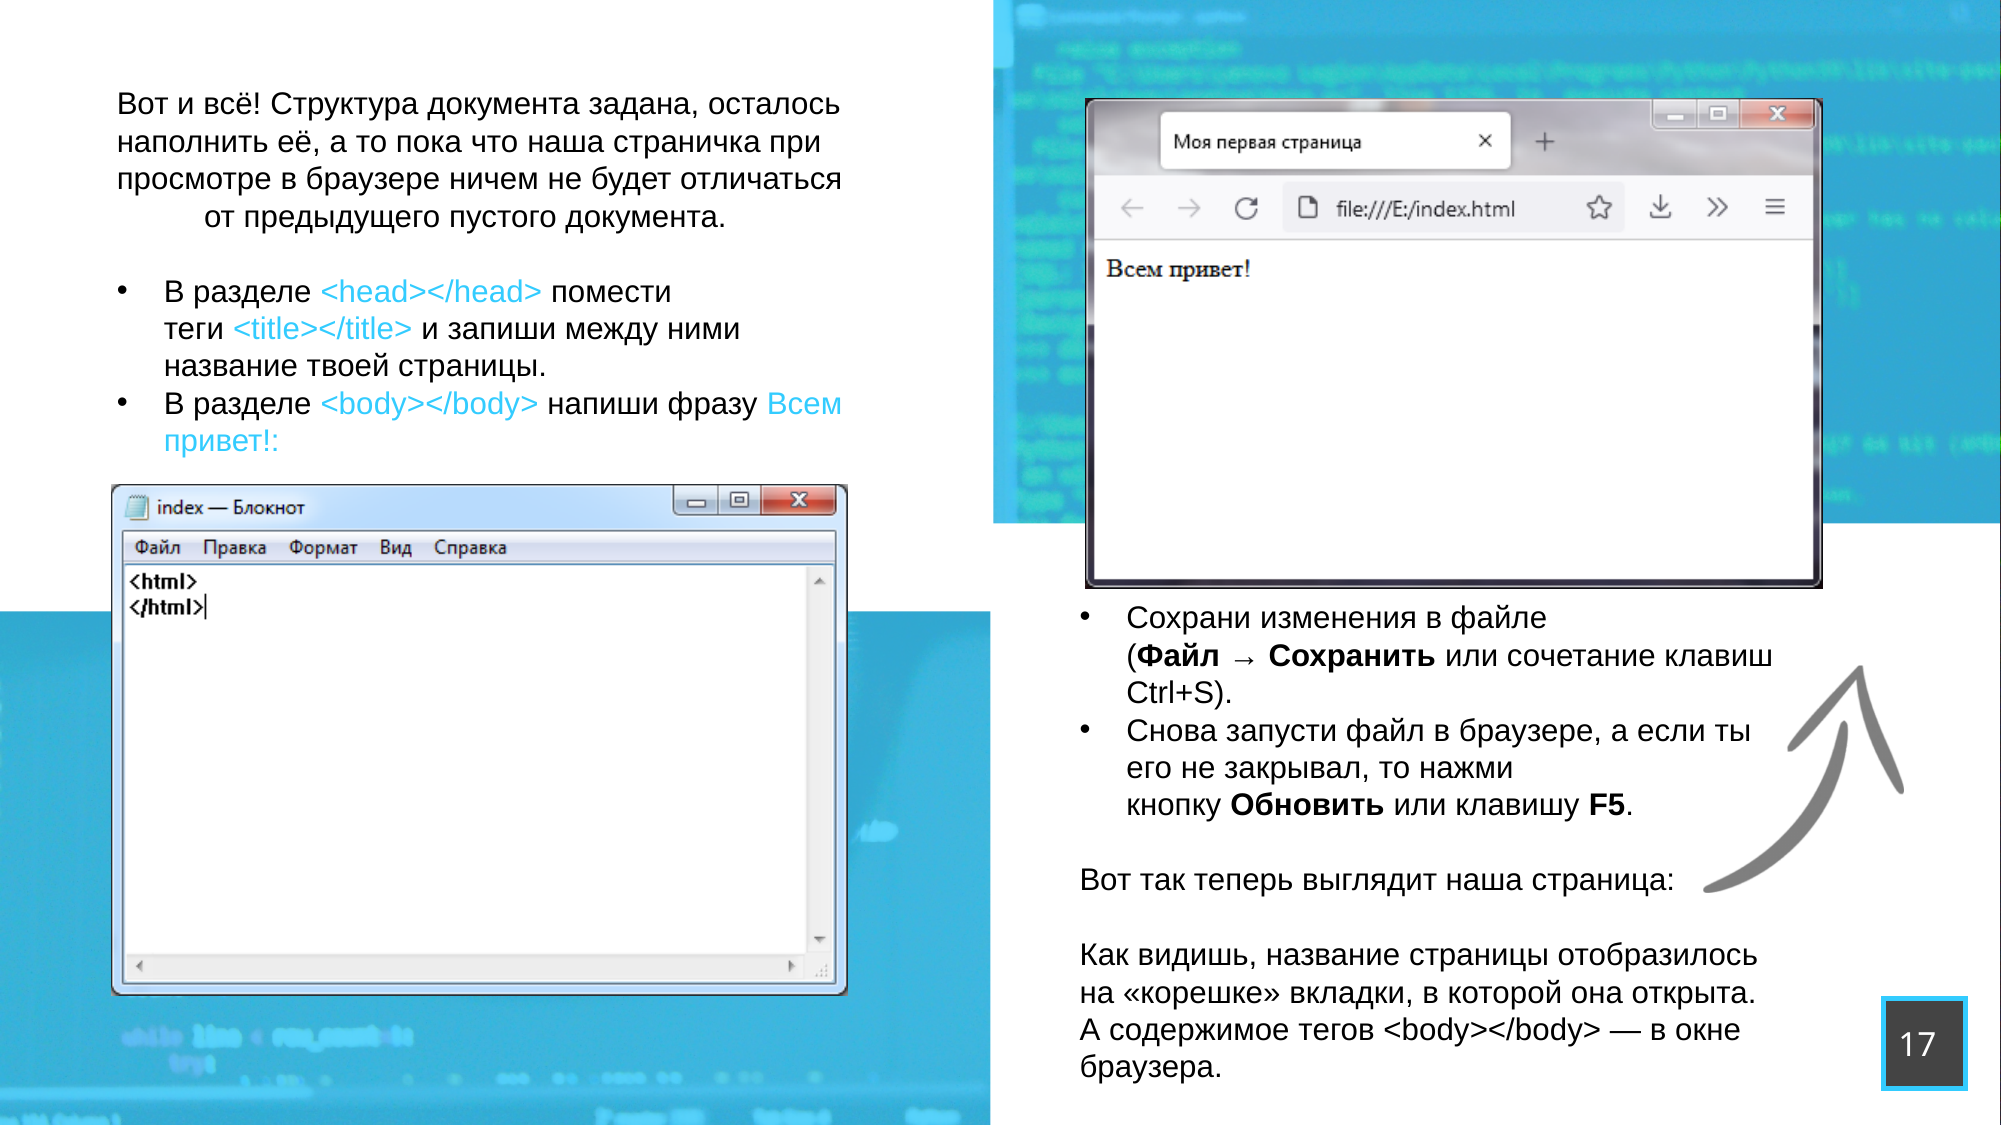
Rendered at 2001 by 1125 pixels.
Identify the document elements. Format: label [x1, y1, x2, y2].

picture [0, 0, 2001, 1125]
list [1690, 679, 1918, 880]
